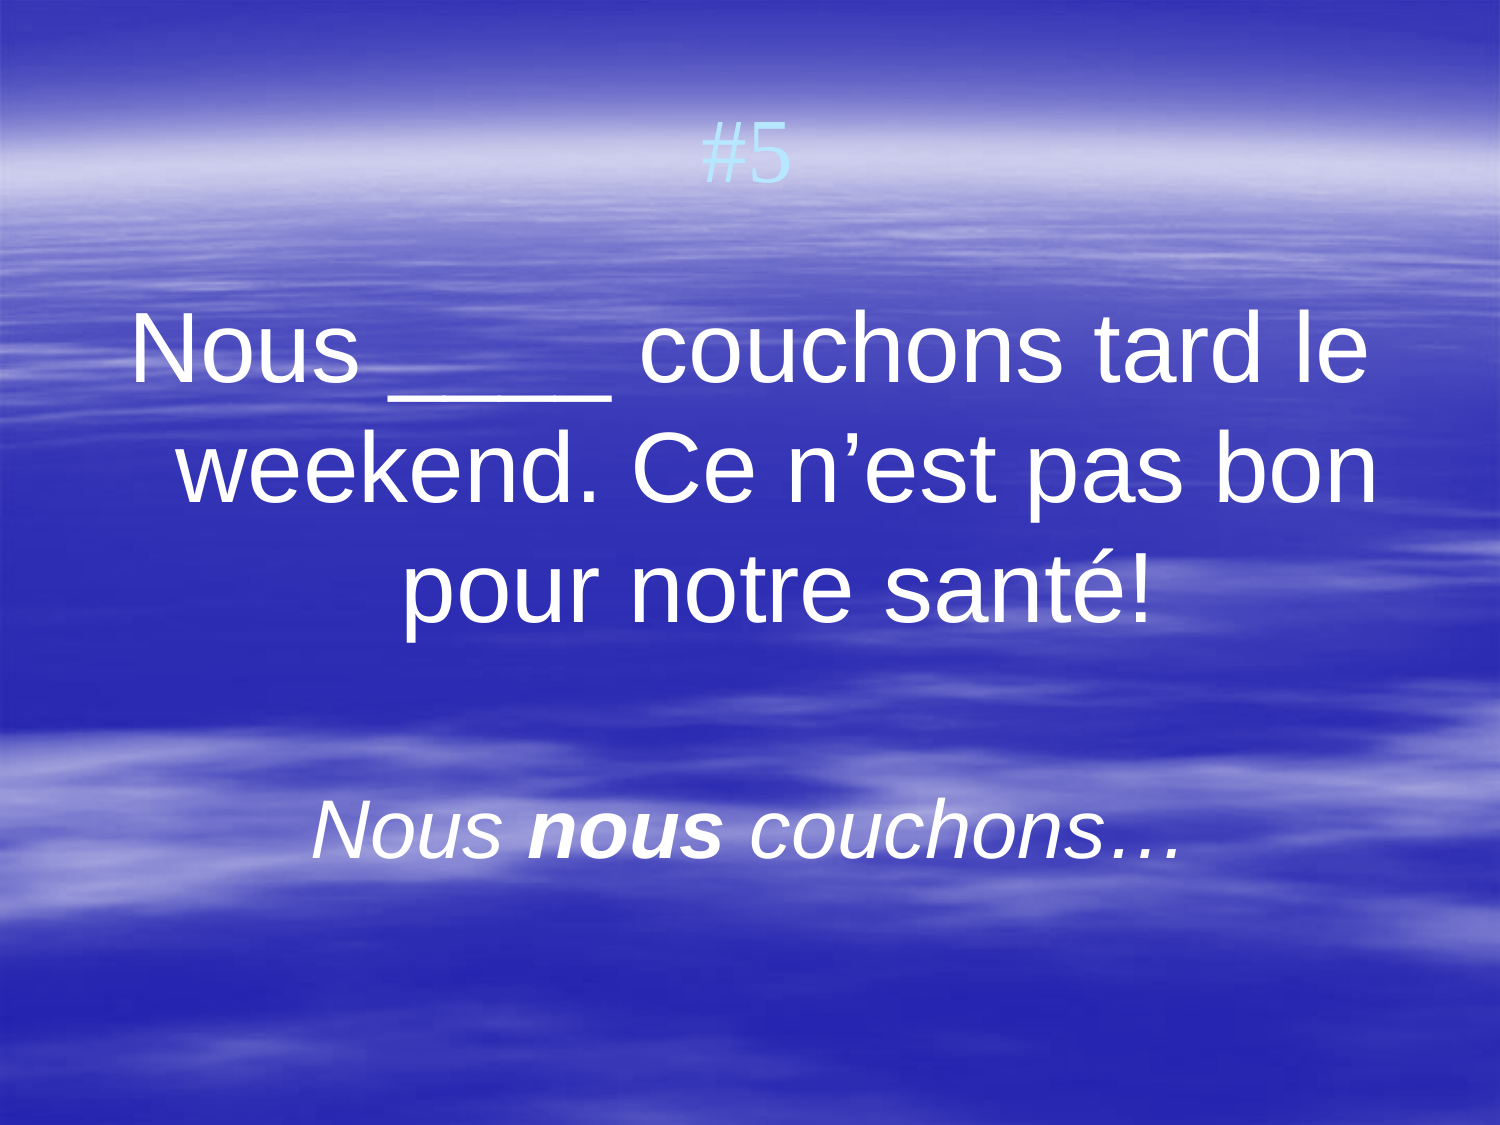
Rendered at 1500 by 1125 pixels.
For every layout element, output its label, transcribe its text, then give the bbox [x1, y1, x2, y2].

list Nous ____ couchons tard le weekend. Ce n’est pas bon pour notre santé! Nous nous couchons… [49, 275, 1451, 1001]
title #5 [49, 37, 1446, 255]
